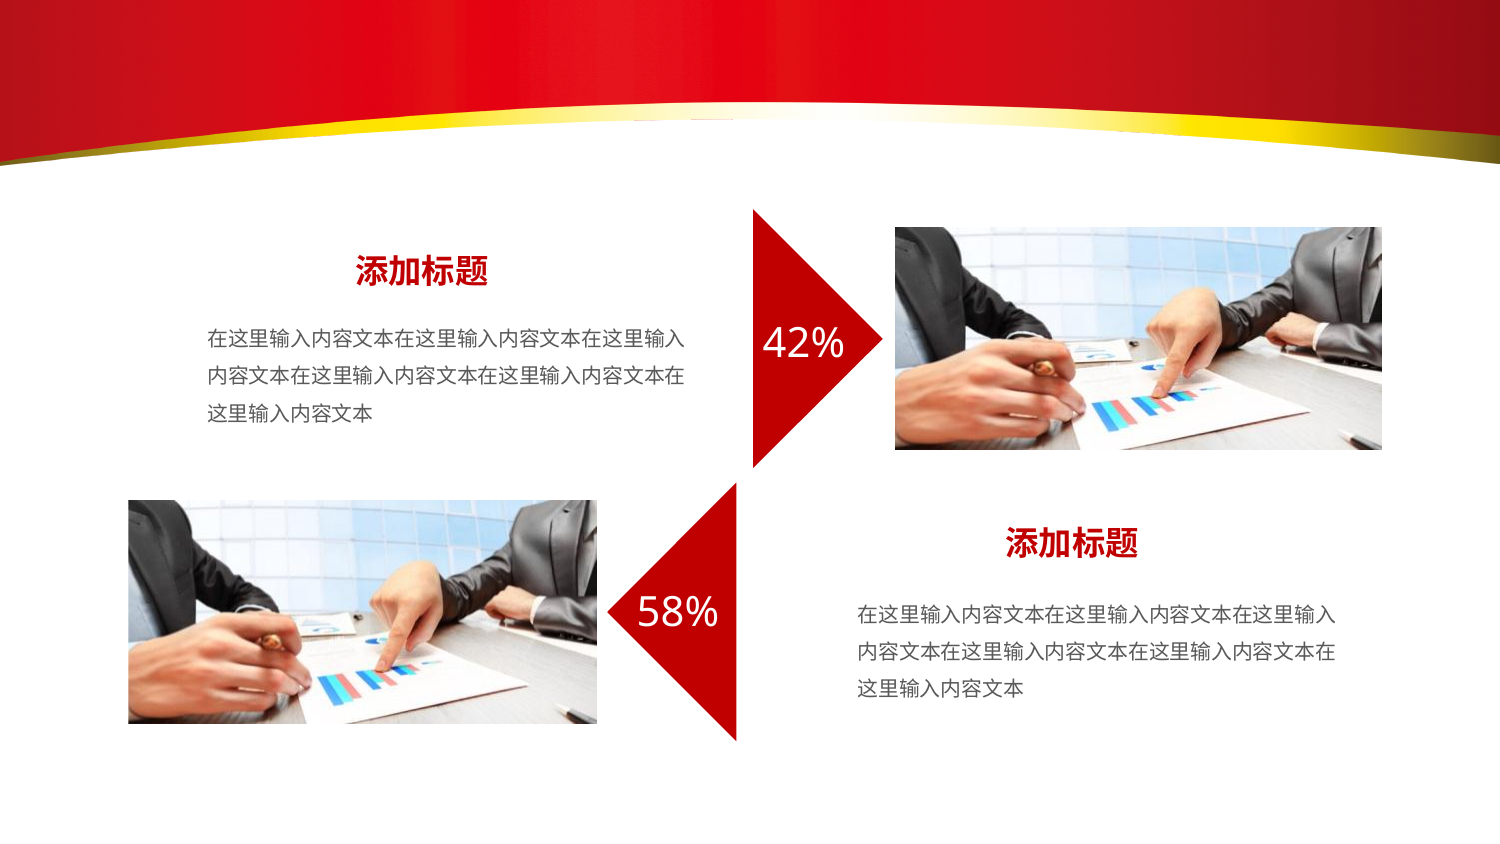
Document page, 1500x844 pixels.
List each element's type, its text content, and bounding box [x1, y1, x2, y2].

text_box 在这里输入内容文本在这里输入内容文本在这里输入内容文本在这里输入内容文本在这里输入内容文本在这里输入内容文本 [192, 305, 700, 433]
text_box 58% [621, 577, 735, 643]
text_box [895, 227, 1382, 450]
text_box [638, 482, 737, 742]
text_box [753, 209, 851, 307]
text_box 添加标题 [340, 242, 504, 298]
text_box [753, 373, 849, 469]
text_box 42% [747, 307, 861, 373]
picture [0, 0, 1500, 166]
text_box [128, 500, 597, 724]
text_box 在这里输入内容文本在这里输入内容文本在这里输入内容文本在这里输入内容文本在这里输入内容文本在这里输入内容文本 [842, 581, 1351, 709]
text_box [607, 598, 621, 626]
text_box [861, 317, 883, 361]
text_box 添加标题 [991, 514, 1154, 570]
